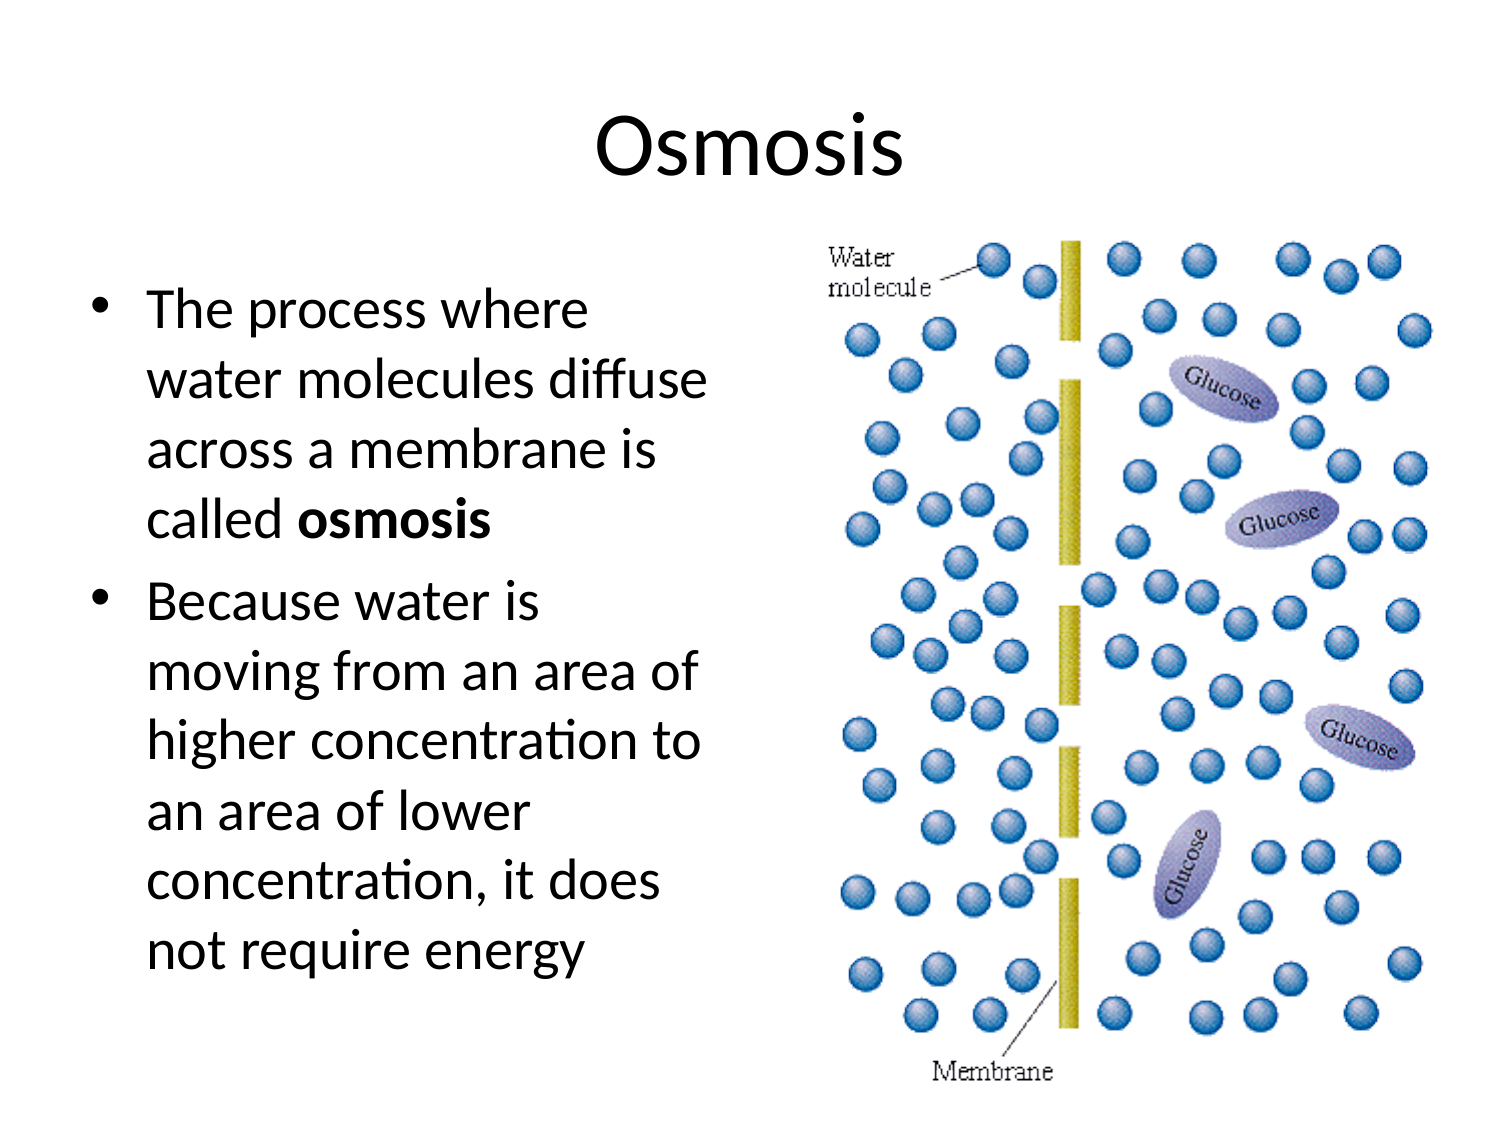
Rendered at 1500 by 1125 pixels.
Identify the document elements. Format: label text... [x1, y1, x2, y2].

list The process where water molecules diffuse across a membrane is called osmosis Because water is moving from an area of higher concentration to an area of lower concentration, it does not require energy [75, 262, 738, 1005]
picture [824, 237, 1438, 1087]
title Osmosis [75, 45, 1425, 233]
